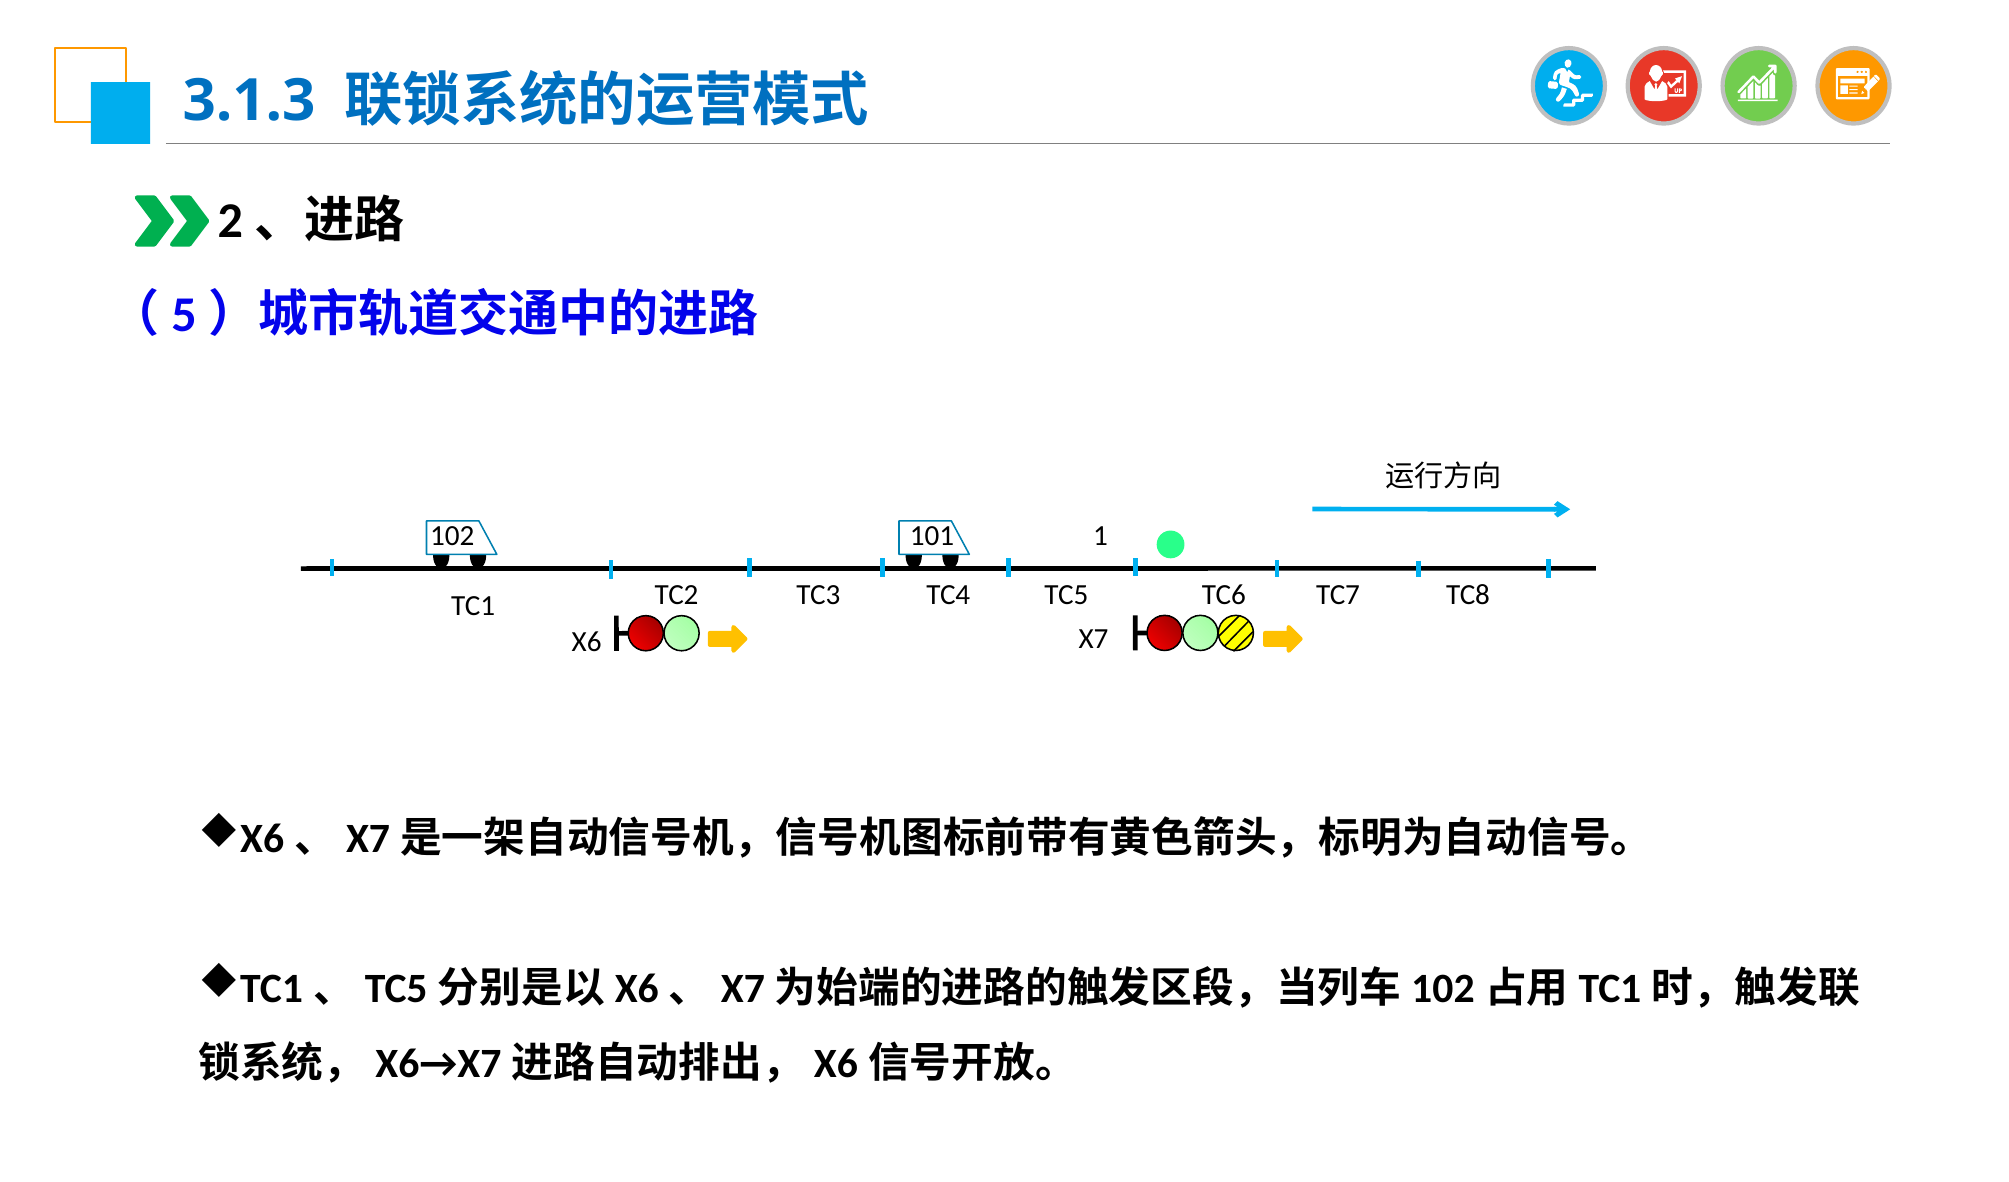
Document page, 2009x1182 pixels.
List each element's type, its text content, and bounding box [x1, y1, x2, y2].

text_box 3.1.3 联锁系统的运营模式 [162, 51, 890, 142]
text_box X6、X7是一架自动信号机，信号机图标前带有黄色箭头，标明为自动信号。 TC1、TC5分别是以X6、X7为始端的进路的触发区段，当列车102占用TC1时，触发联锁系统，X6→X7进路自动排出，X6信号开放。 [183, 778, 1883, 1093]
text_box （5）城市轨道交通中的进路 [94, 274, 774, 349]
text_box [300, 449, 1597, 667]
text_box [136, 180, 416, 257]
